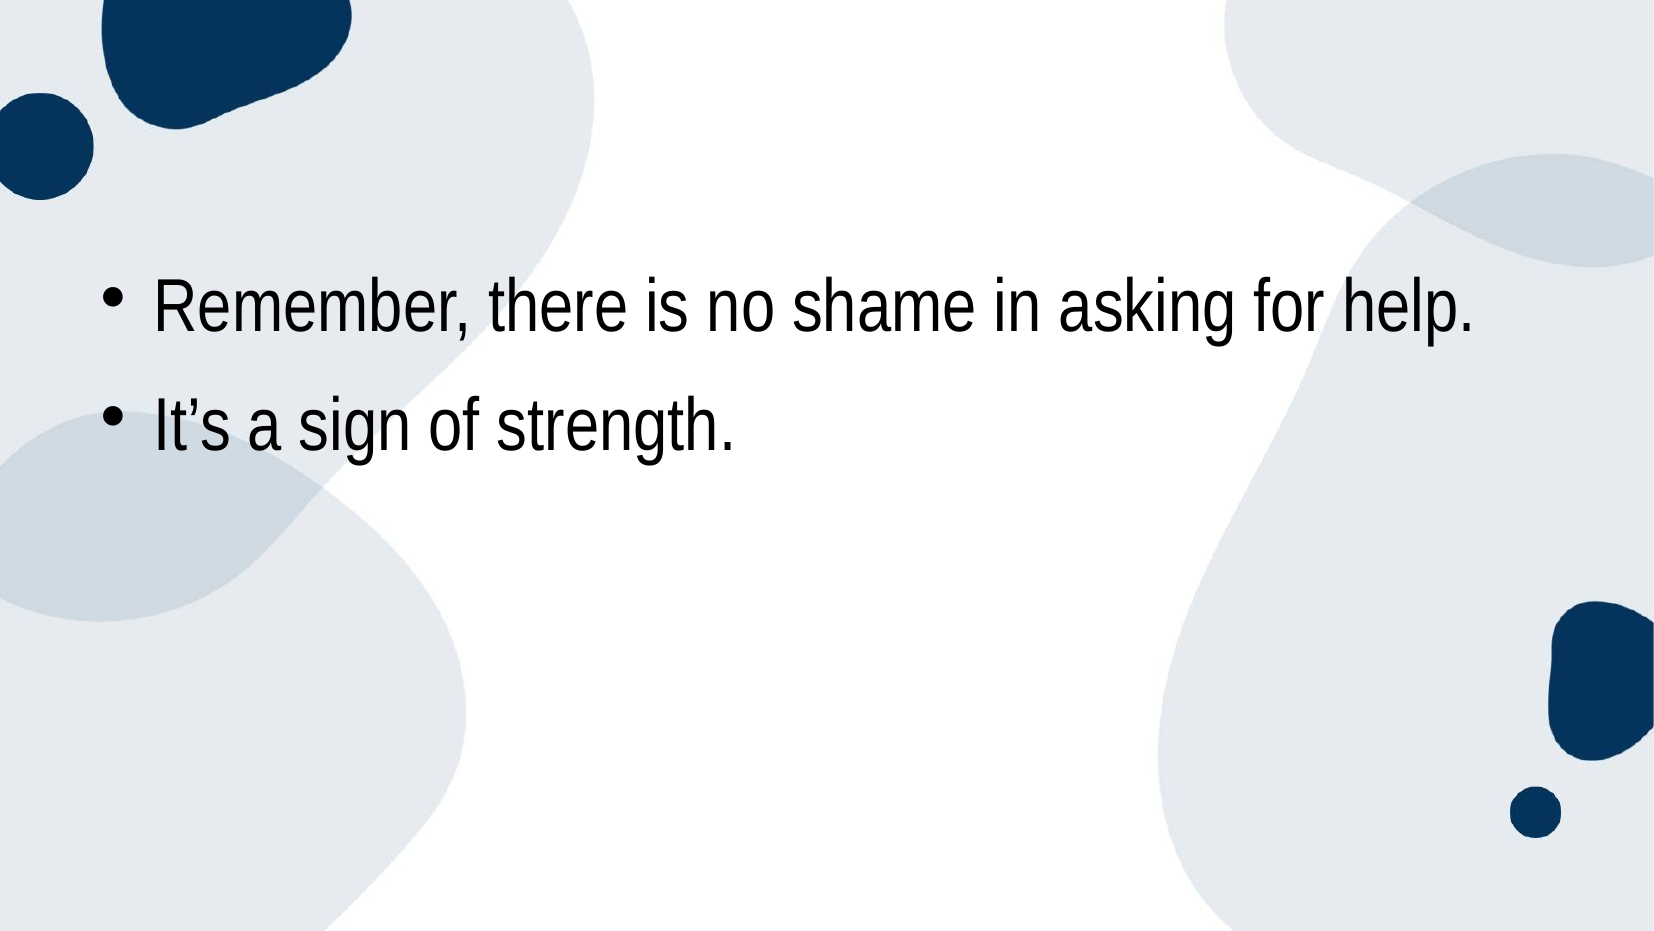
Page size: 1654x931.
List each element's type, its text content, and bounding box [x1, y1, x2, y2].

list Remember, there is no shame in asking for help. It’s a sign of strength. [82, 256, 1571, 674]
picture [0, 0, 1654, 931]
